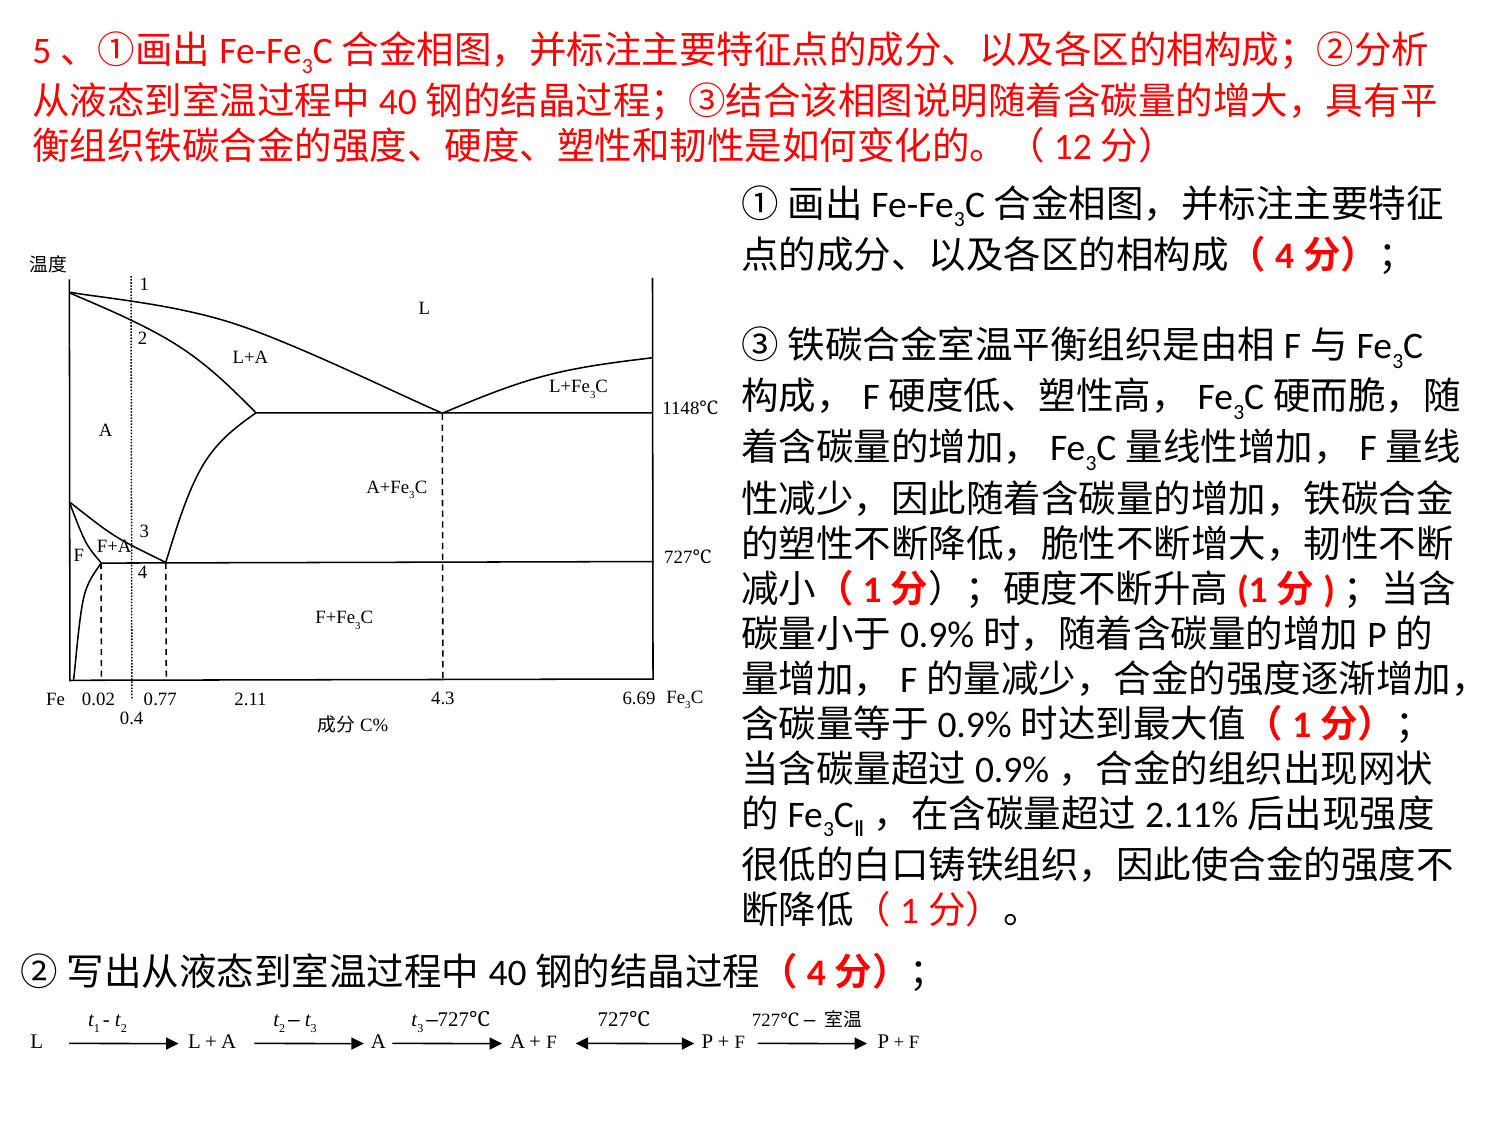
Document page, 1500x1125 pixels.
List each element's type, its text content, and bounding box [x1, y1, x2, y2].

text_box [0, 1002, 1218, 1083]
text_box ①画出Fe-Fe3C合金相图，并标注主要特征点的成分、以及各区的相构成（4分）； ③铁碳合金室温平衡组织是由相F与Fe3C构成，F硬度低、塑性高，Fe3C硬而脆，随着含碳量的增加，Fe3C量线性增加，F量线性减少，因此随着含碳量的增加，铁碳合金的塑性不断降低，脆性不断增大，韧性不断减小（1分）；硬度不断升高(1分)；当含碳量小于0.9%时，随着含碳量的增加P的量增加，F的量减少，合金的强度逐渐增加，含碳量等于0.9%时达到最大值（1分）； 当含碳量超过0.9%，合金的组织出现网状的Fe3CⅡ，在含碳量超过2.11%后出现强度很低的白口铸铁组织，因此使合金的强度不断降低（1分）。 [726, 172, 1483, 984]
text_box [29, 252, 751, 752]
text_box 5、①画出Fe-Fe3C合金相图，并标注主要特征点的成分、以及各区的相构成；②分析从液态到室温过程中40钢的结晶过程；③结合该相图说明随着含碳量的增大，具有平衡组织铁碳合金的强度、硬度、塑性和韧性是如何变化的。（12分） [17, 18, 1477, 220]
text_box ②写出从液态到室温过程中40钢的结晶过程（4分）； [5, 940, 1069, 1001]
